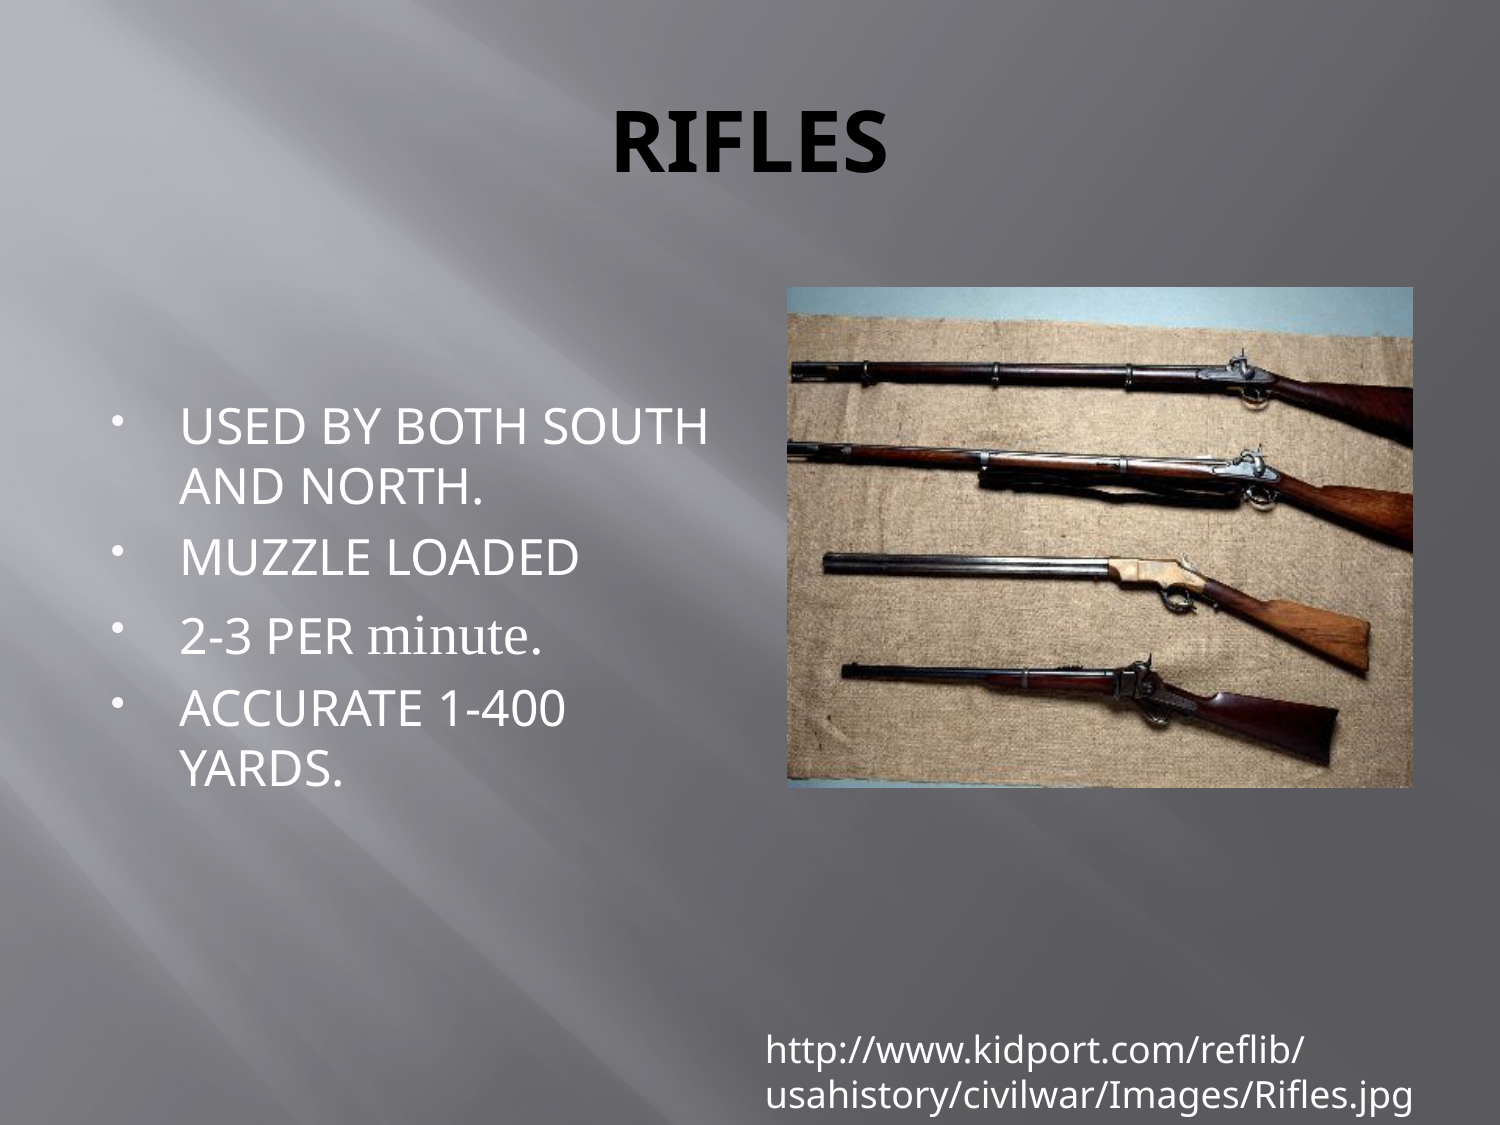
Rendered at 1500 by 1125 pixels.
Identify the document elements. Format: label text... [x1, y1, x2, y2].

title RIFLES [75, 44, 1425, 233]
picture [787, 287, 1413, 788]
text_box http://www.kidport.com/reflib/usahistory/civilwar/Images/Rifles.jpg [749, 1018, 1500, 1124]
list USED BY BOTH SOUTH AND NORTH. MUZZLE LOADED 2-3 PER minute. ACCURATE 1-400 YARDS. [75, 387, 738, 1005]
